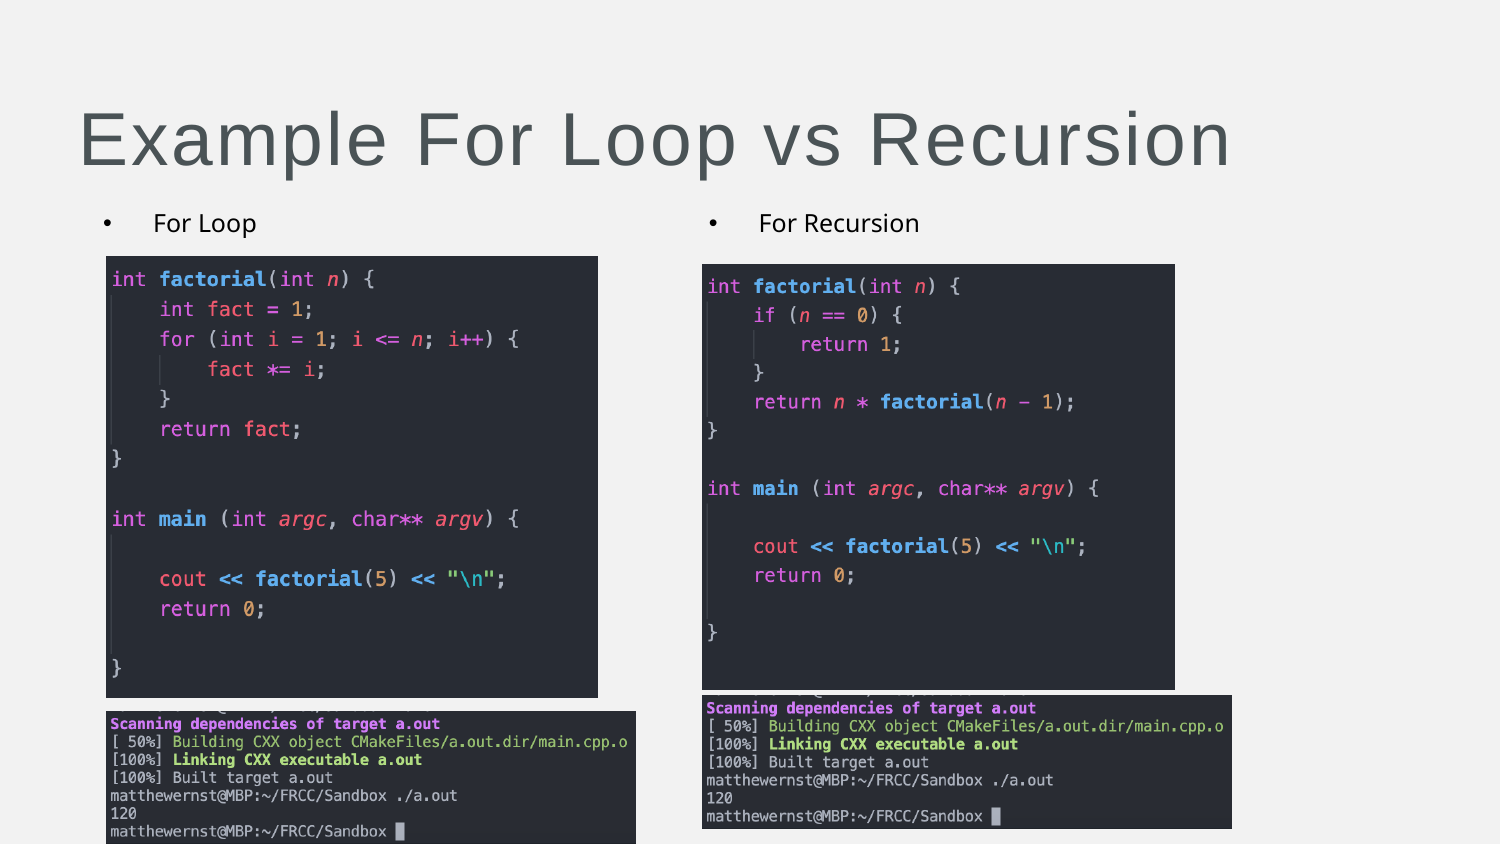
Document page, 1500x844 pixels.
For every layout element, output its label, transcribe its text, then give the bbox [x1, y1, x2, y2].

title Example For Loop vs Recursion [66, 79, 1434, 194]
text_box For Recursion [673, 191, 1204, 763]
picture [702, 264, 1175, 690]
picture [106, 256, 598, 698]
picture [702, 695, 1232, 829]
list For Loop [68, 191, 598, 763]
picture [106, 711, 636, 844]
